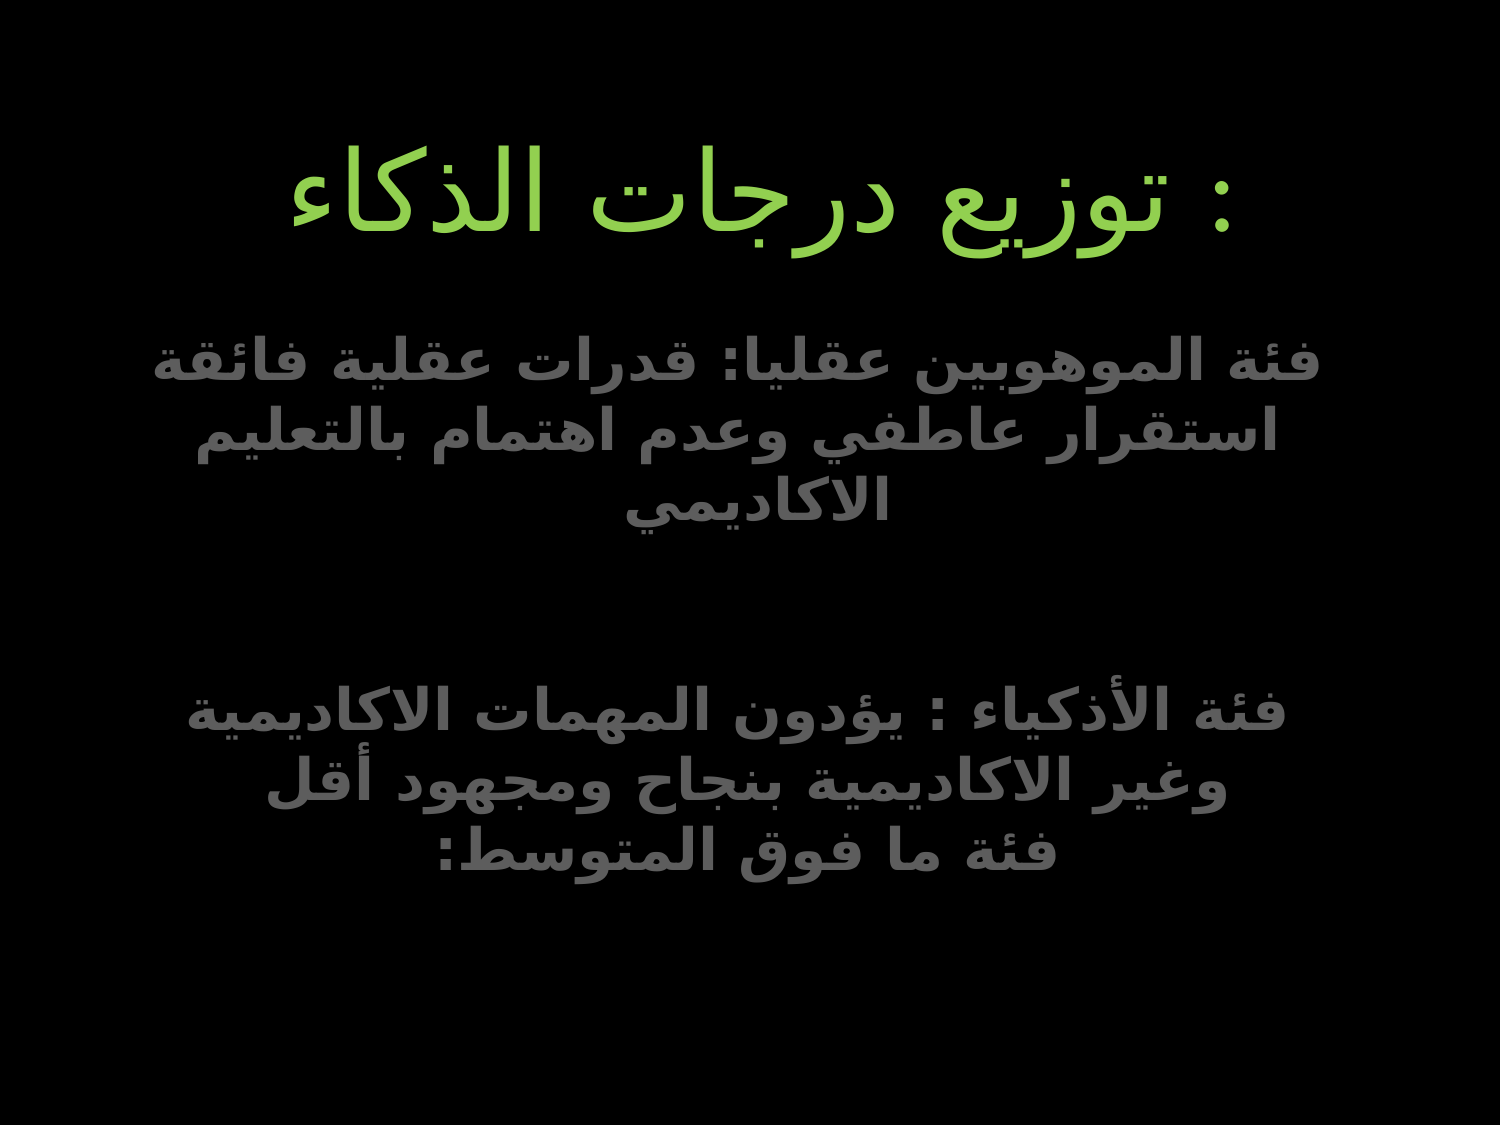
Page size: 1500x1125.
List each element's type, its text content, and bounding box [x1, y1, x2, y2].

title فئة الموهوبين عقليا: قدرات عقلية فائقة استقرار عاطفي وعدم اهتمام بالتعليم الاكاديمي فئة الأذكياء : يؤدون المهمات الاكاديمية وغير الاكاديمية بنجاح ومجهود أقل فئة ما فوق المتوسط: [100, 314, 1376, 960]
list توزيع درجات الذكاء : [123, 0, 1399, 419]
